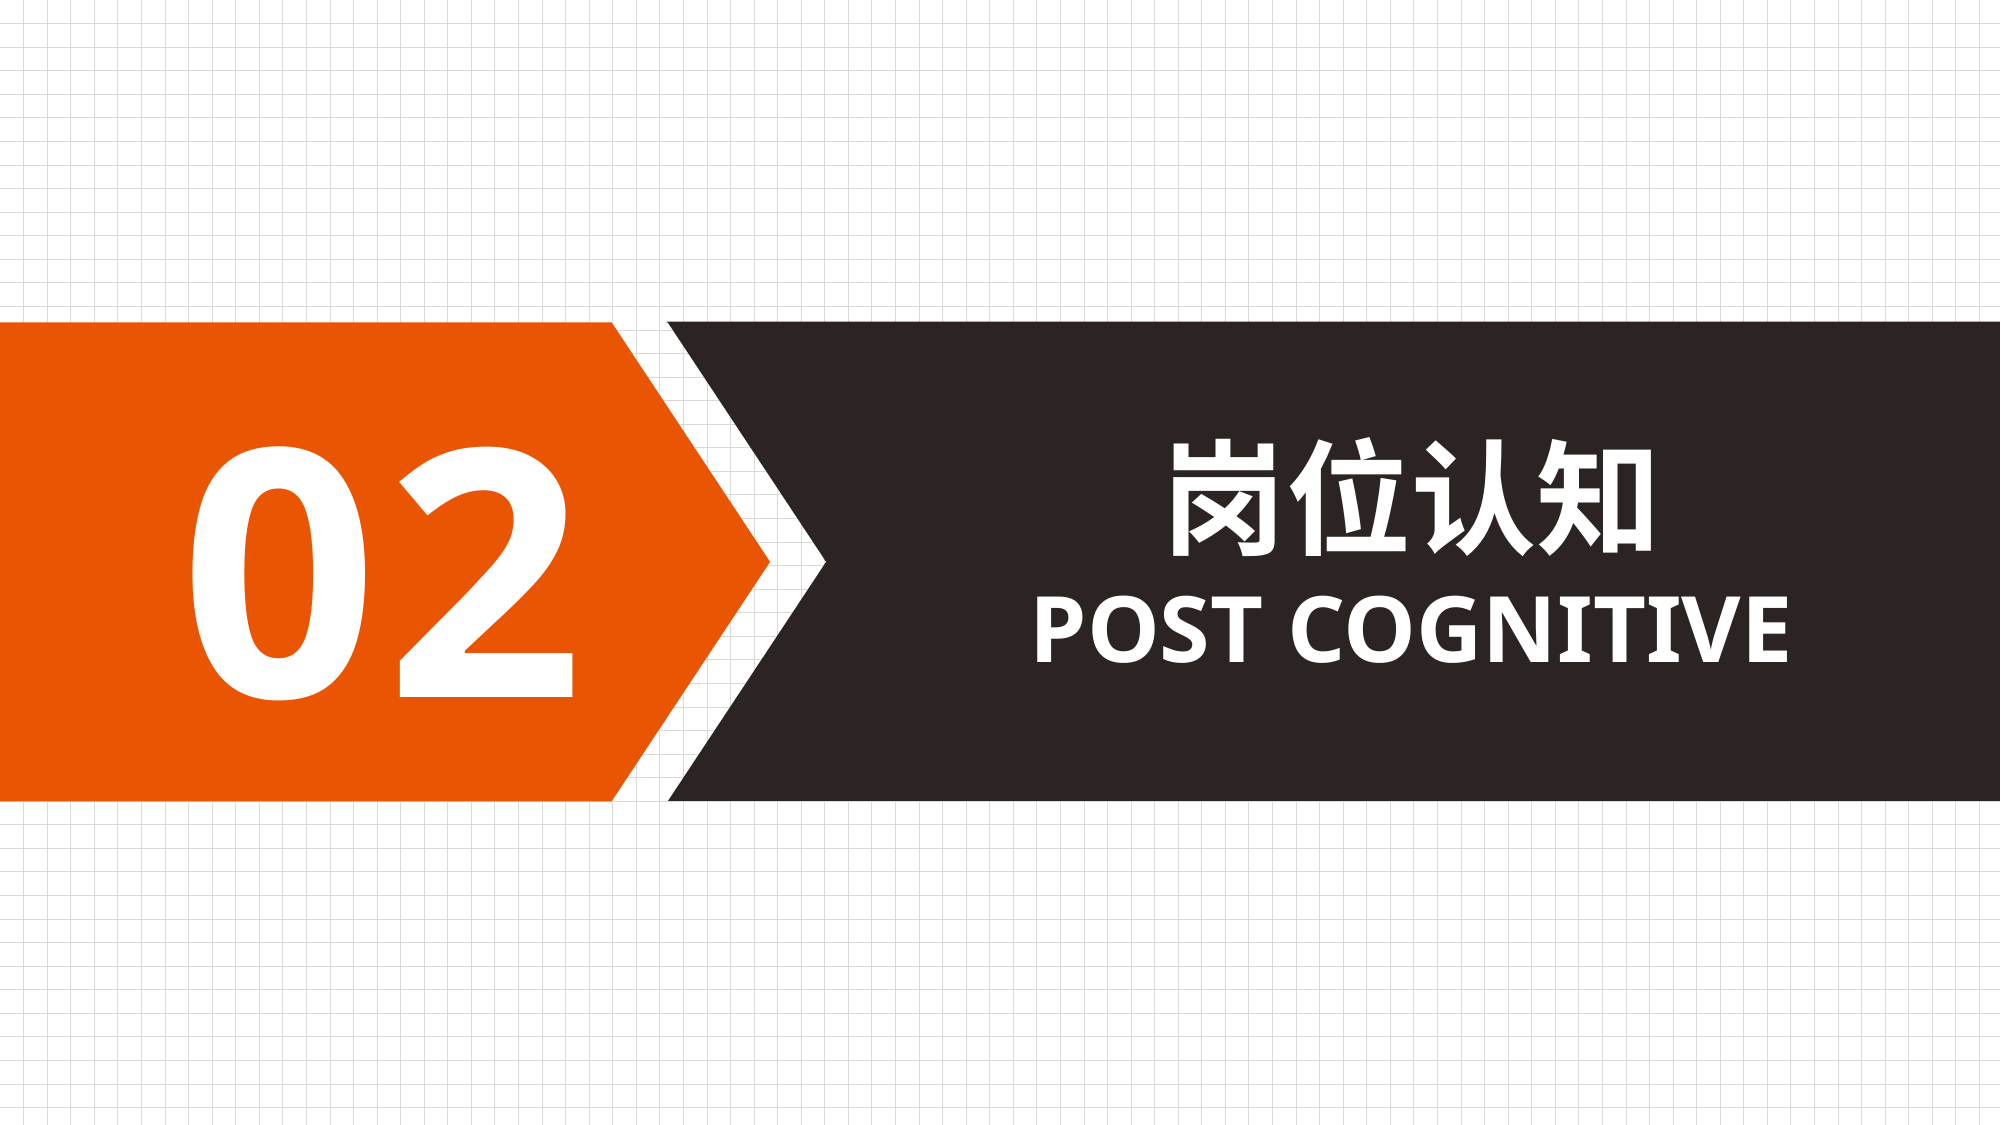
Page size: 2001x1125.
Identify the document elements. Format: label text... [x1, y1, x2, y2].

text_box [664, 320, 2000, 802]
text_box [0, 321, 772, 803]
text_box 02 [180, 351, 585, 767]
text_box 岗位认知 POST COGNITIVE [1014, 413, 1809, 688]
